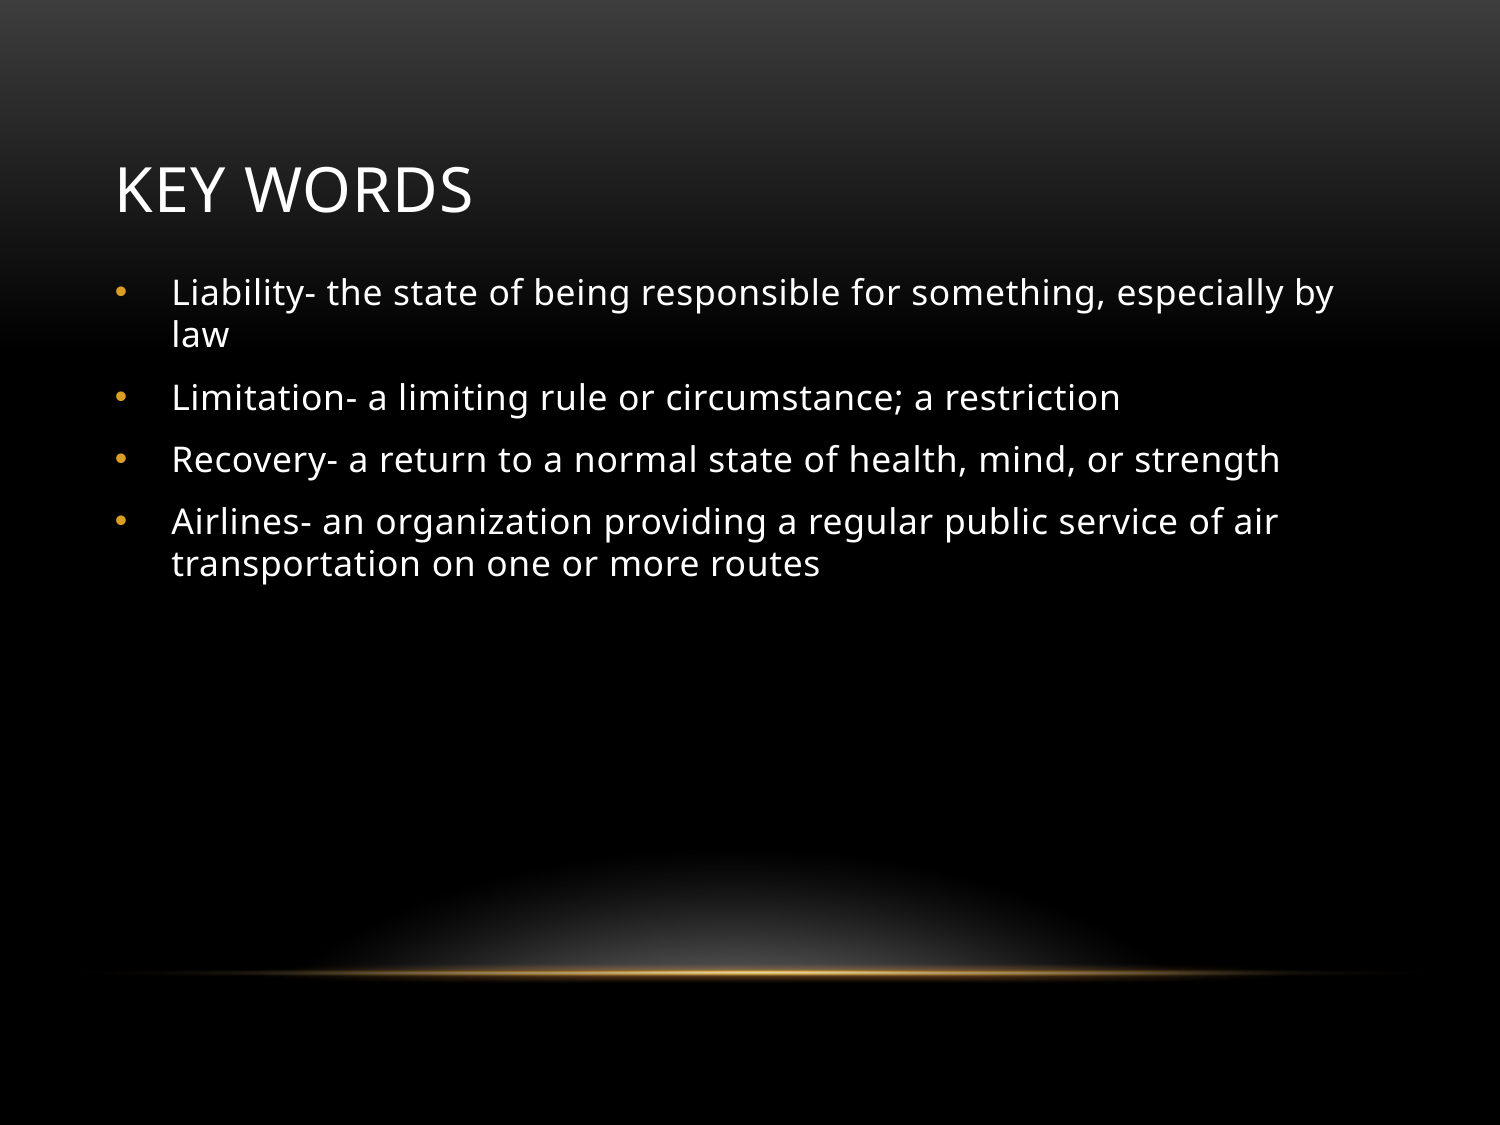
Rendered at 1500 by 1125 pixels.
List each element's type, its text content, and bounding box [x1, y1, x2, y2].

list Liability- the state of being responsible for something, especially by law Limitation- a limiting rule or circumstance; a restriction Recovery- a return to a normal state of health, mind, or strength Airlines- an organization providing a regular public service of air transportation on one or more routes [99, 262, 1400, 575]
picture [0, 0, 1500, 1125]
title Key words [99, 45, 1400, 233]
